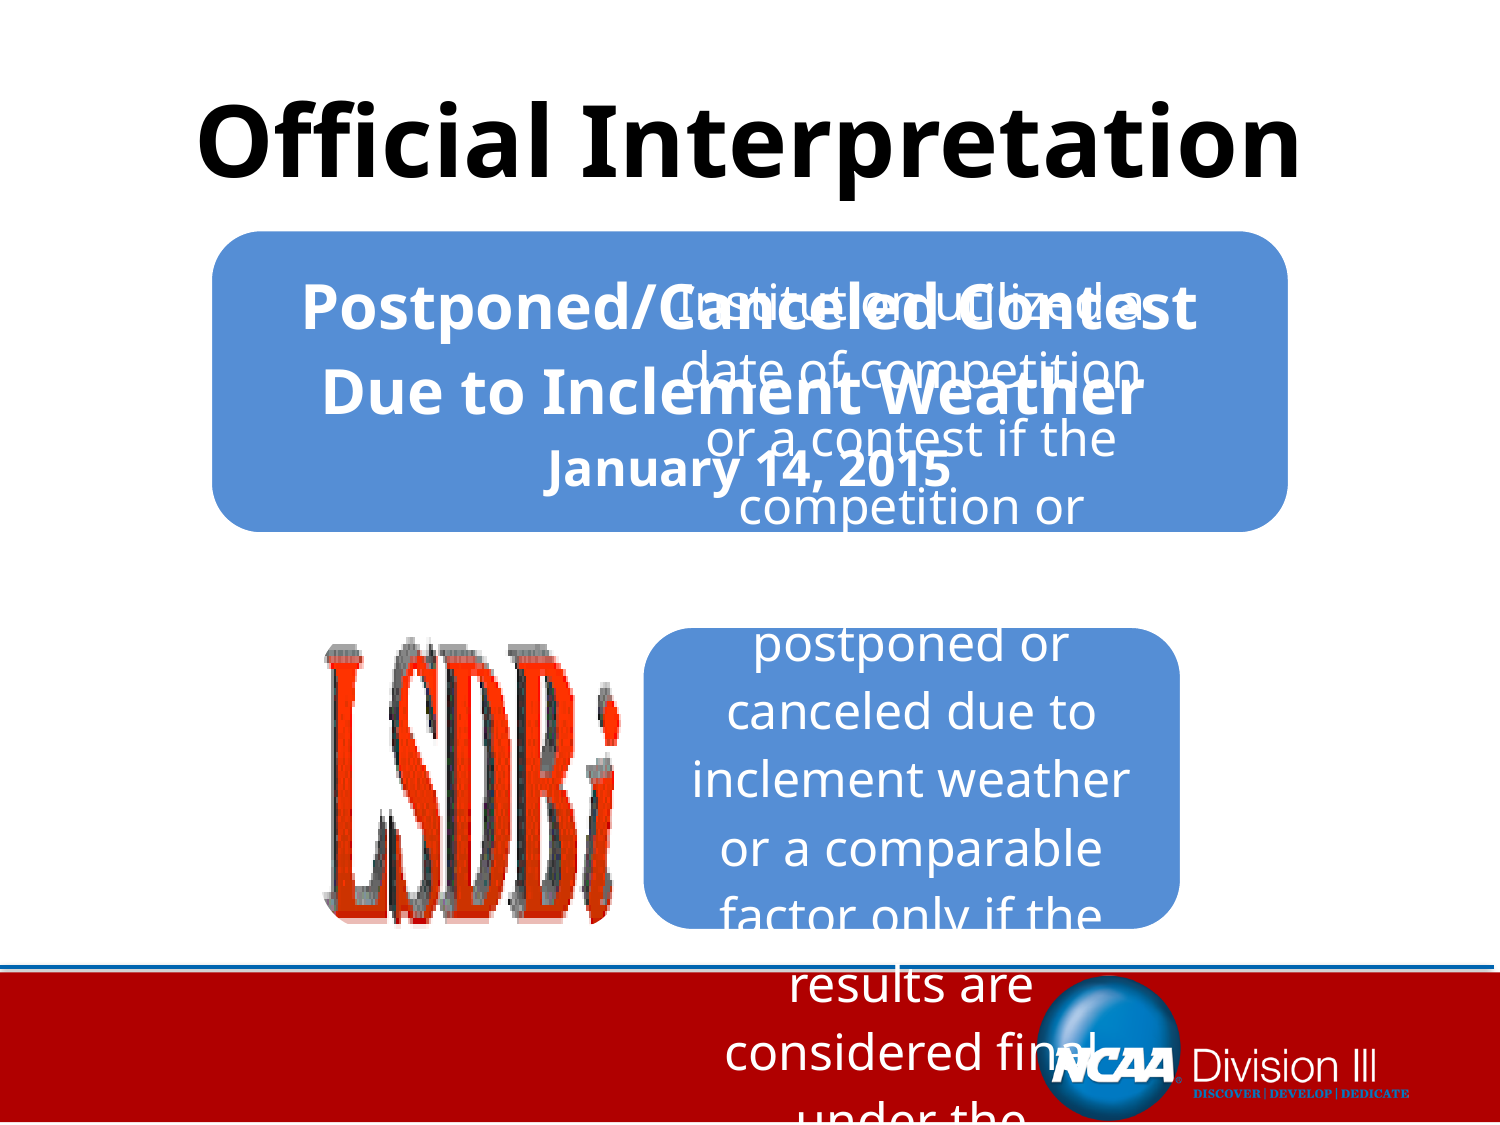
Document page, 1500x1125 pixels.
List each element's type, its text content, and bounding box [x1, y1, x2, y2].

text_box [74, 228, 1426, 932]
title Official Interpretation [75, 45, 1425, 228]
picture [1021, 947, 1423, 1125]
picture [1021, 978, 1027, 986]
